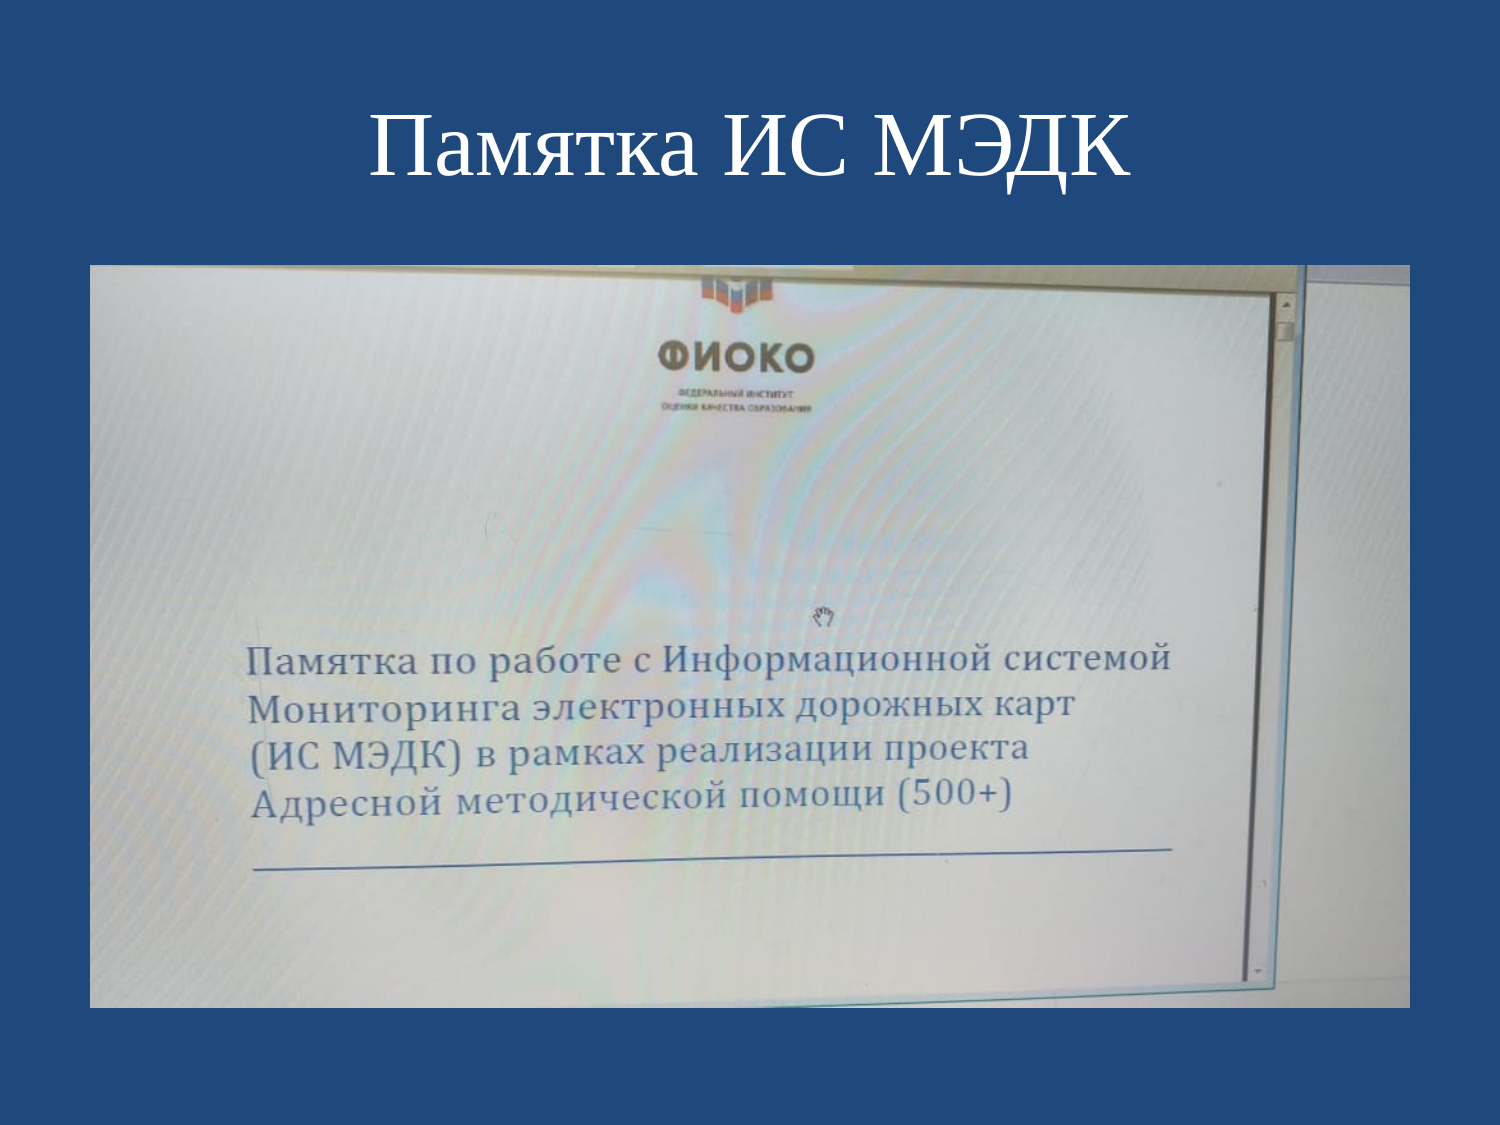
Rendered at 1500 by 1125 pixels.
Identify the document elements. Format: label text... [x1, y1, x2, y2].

title Памятка ИС МЭДК [75, 45, 1425, 233]
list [90, 265, 1410, 1008]
